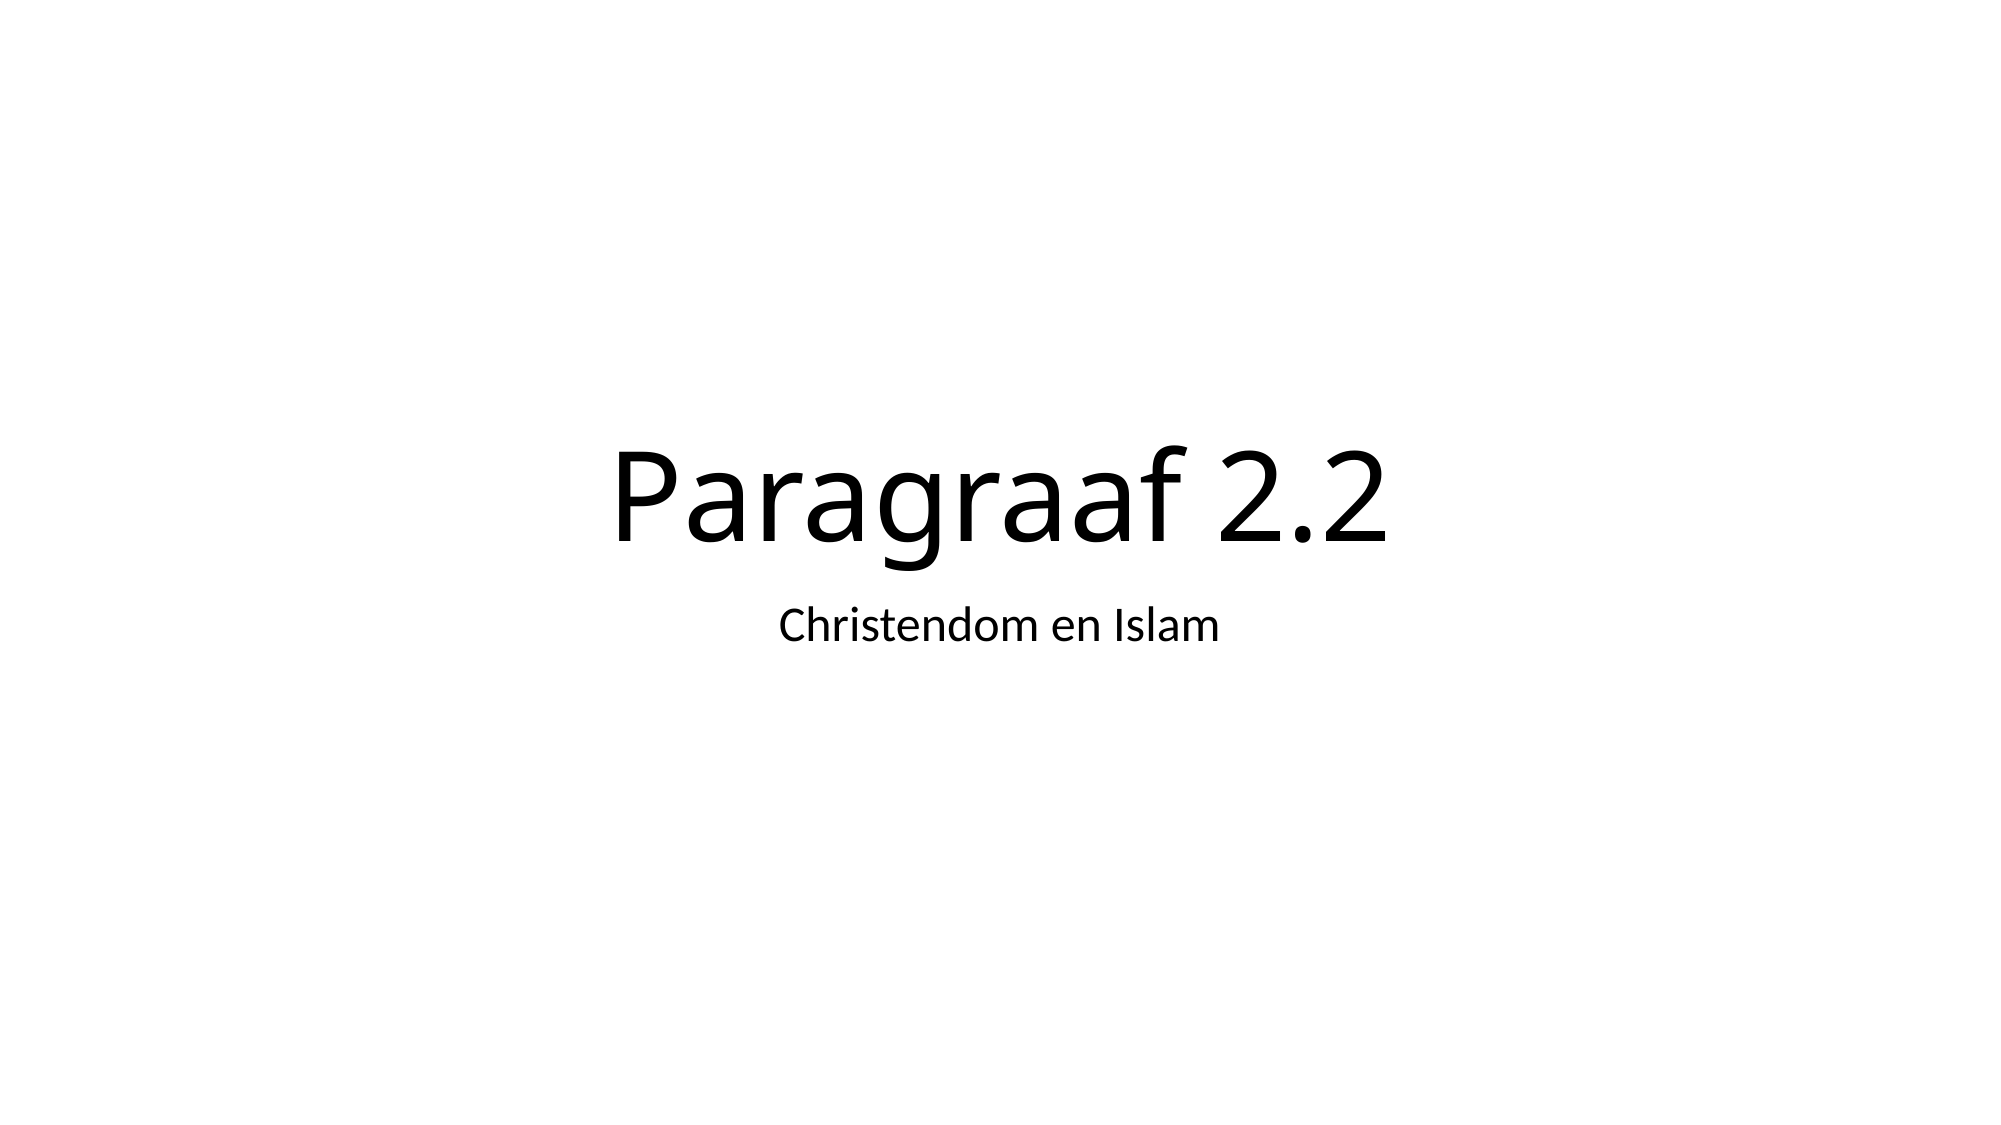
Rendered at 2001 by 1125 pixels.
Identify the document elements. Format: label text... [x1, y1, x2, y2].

title Paragraaf 2.2 [249, 184, 1750, 576]
subtitle Christendom en Islam [249, 590, 1750, 863]
